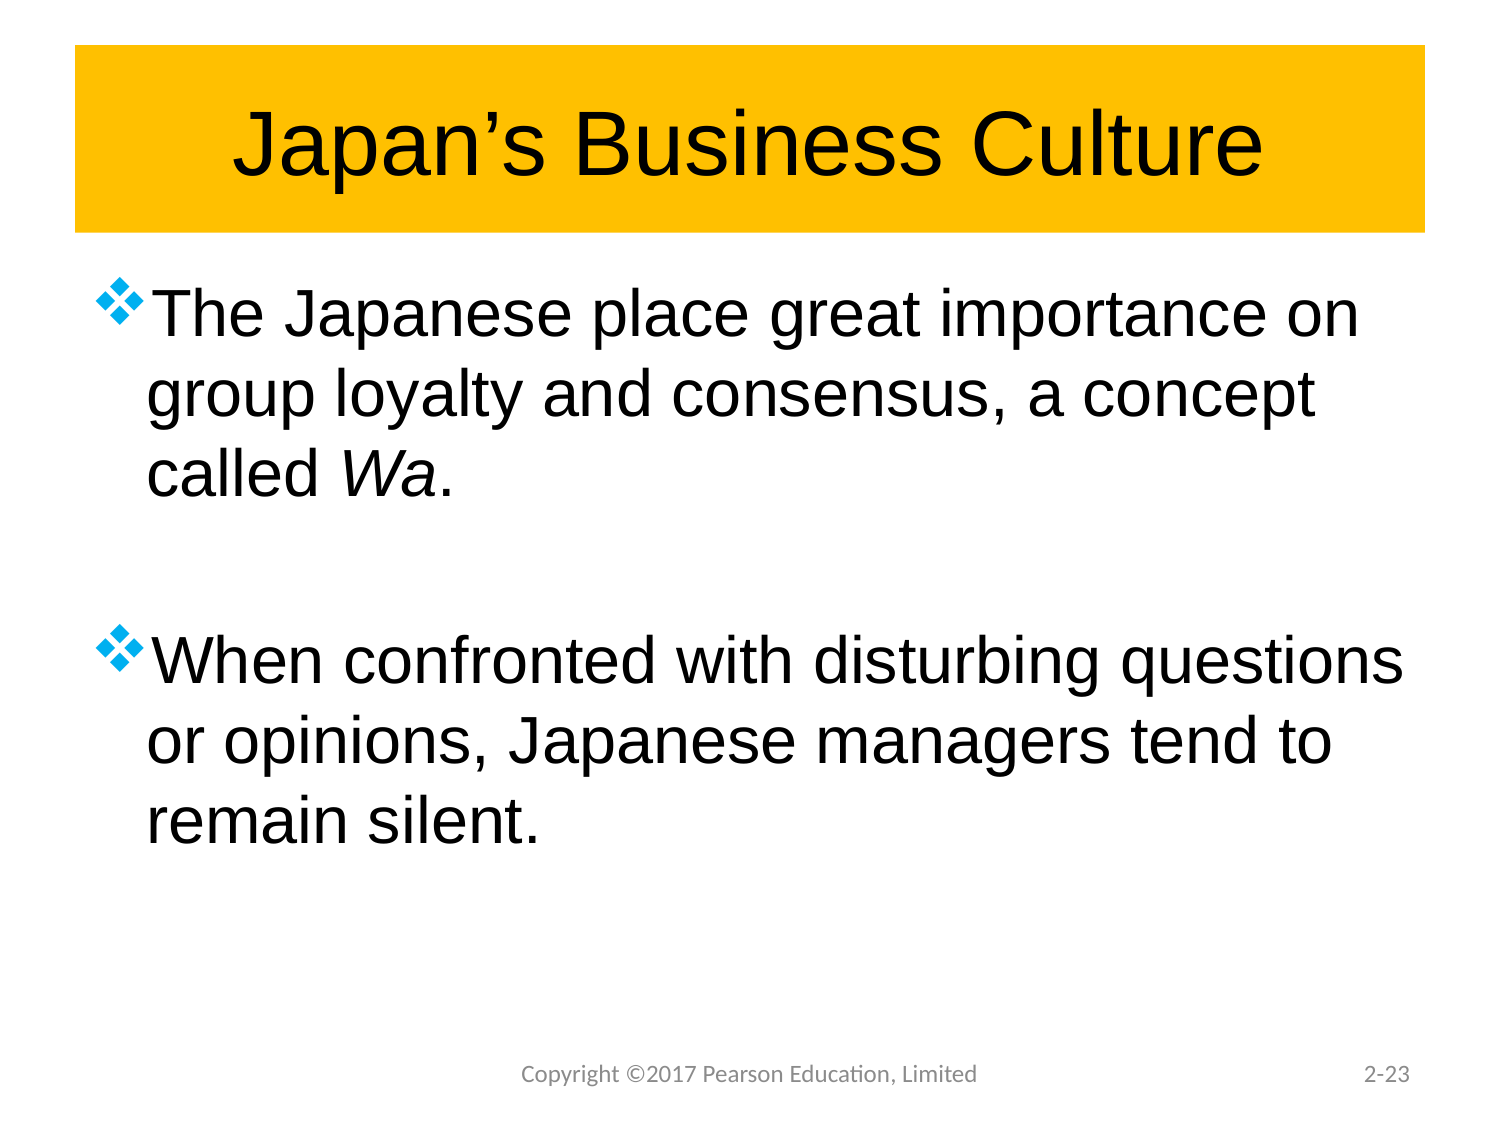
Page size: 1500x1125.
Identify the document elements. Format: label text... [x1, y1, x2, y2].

slide_number 2-23 [1074, 1042, 1425, 1103]
title Japan’s Business Culture [75, 45, 1425, 233]
list The Japanese place great importance on group loyalty and consensus, a concept called Wa. When confronted with disturbing questions or opinions, Japanese managers tend to remain silent. [75, 262, 1425, 1005]
footer Copyright ©2017 Pearson Education, Limited [500, 1042, 1000, 1103]
